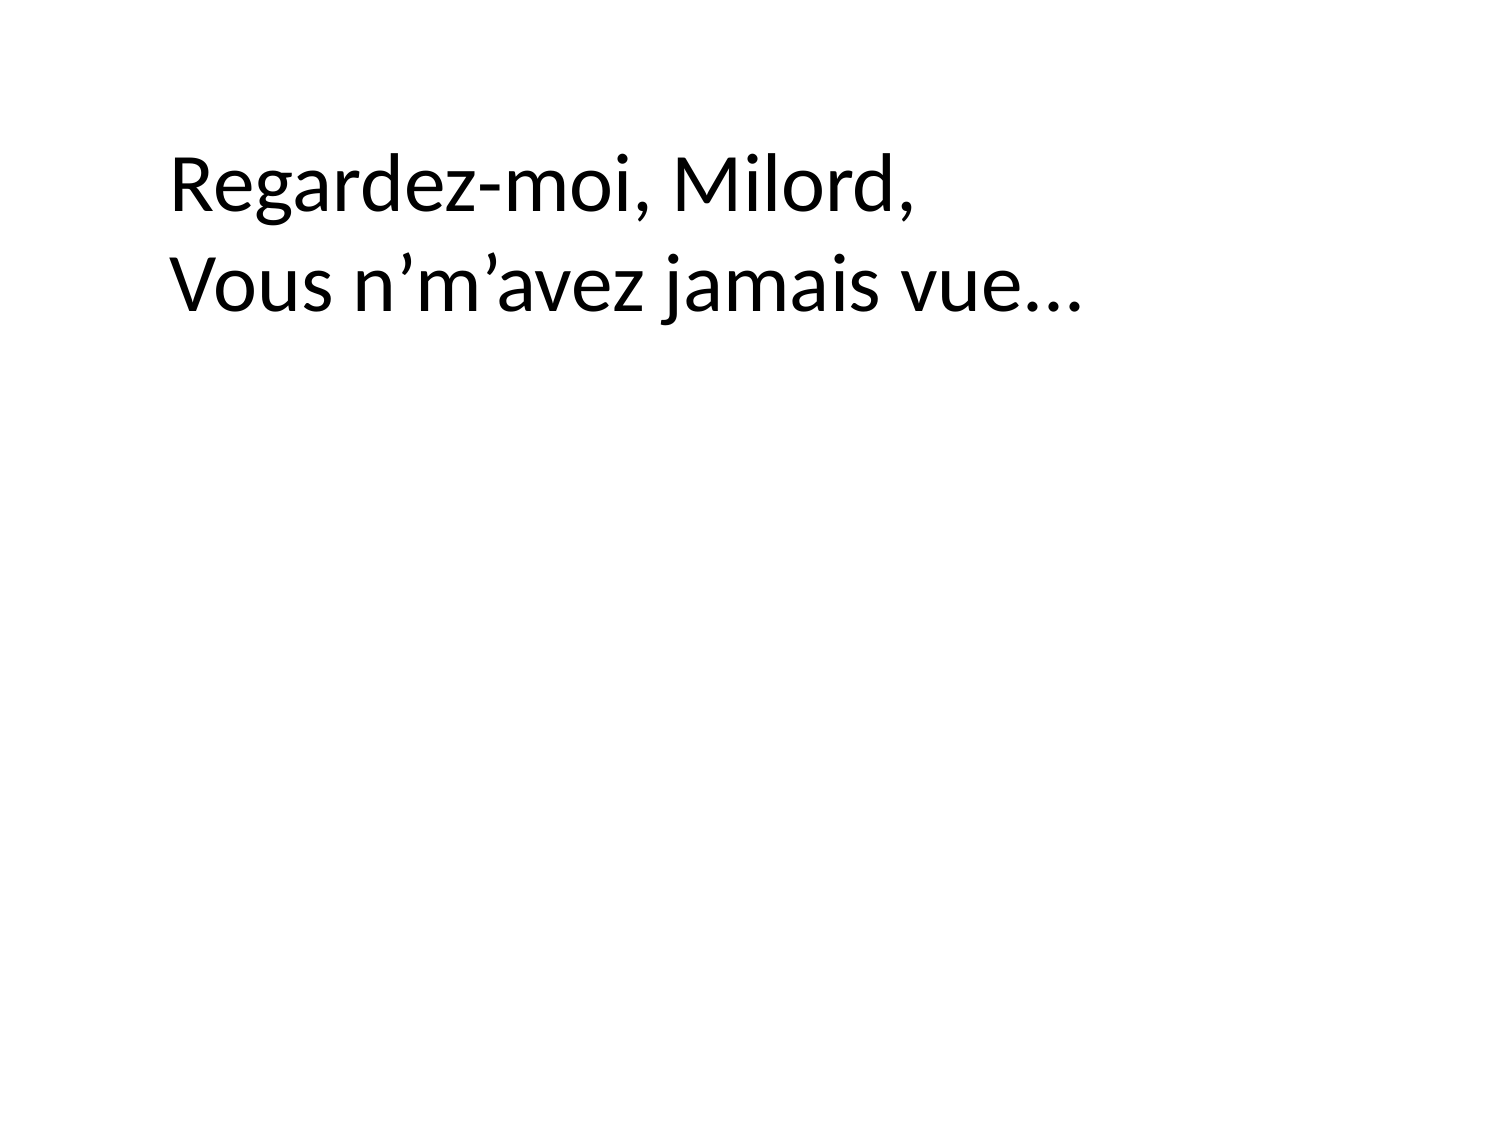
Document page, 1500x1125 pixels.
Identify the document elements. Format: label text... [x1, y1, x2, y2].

text_box Regardez-moi, Milord, Vous n’m’avez jamais vue... [154, 120, 1102, 536]
